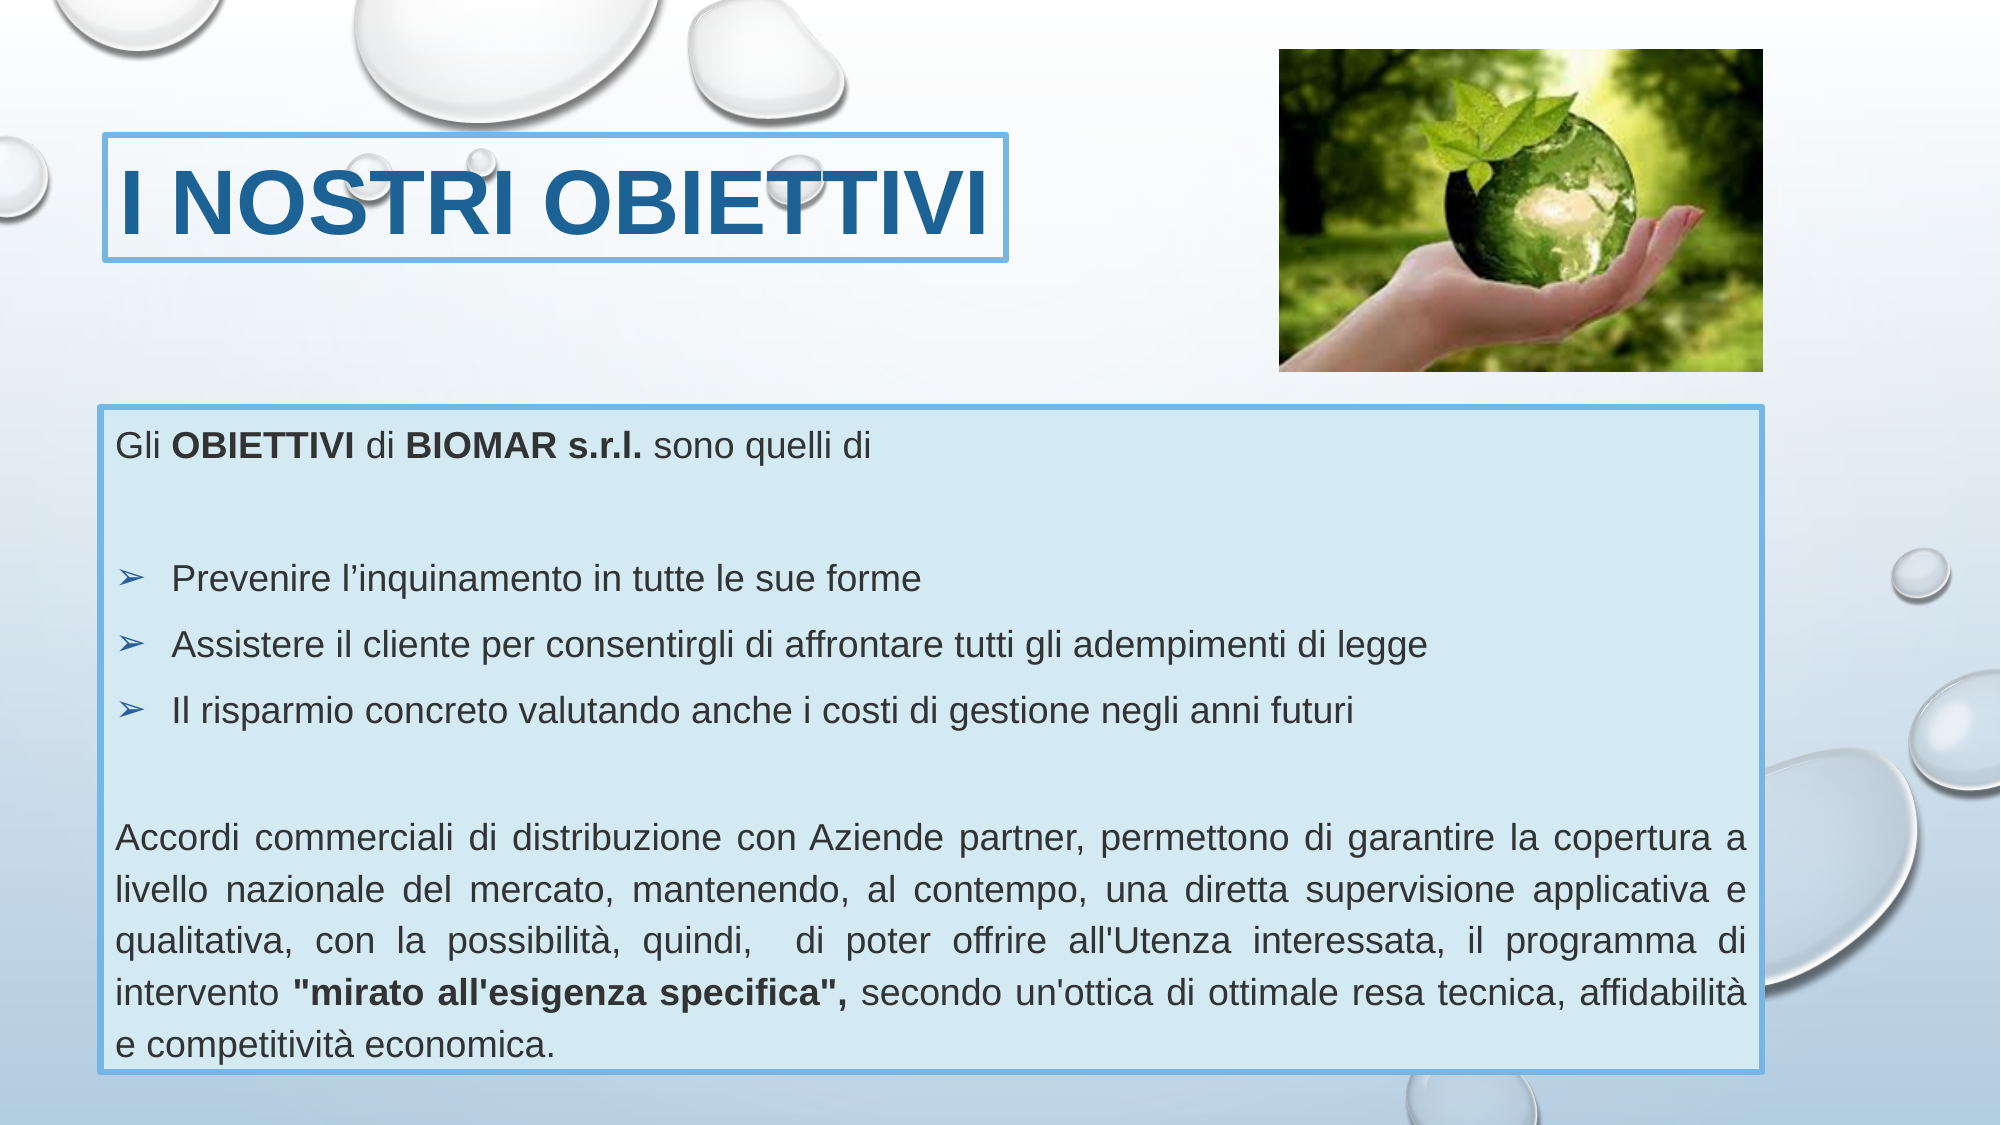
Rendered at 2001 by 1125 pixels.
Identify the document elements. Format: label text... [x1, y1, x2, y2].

text_box Gli OBIETTIVI di BIOMAR s.r.l. sono quelli di Prevenire l’inquinamento in tutte le sue forme Assistere il cliente per consentirgli di affrontare tutti gli adempimenti di legge Il risparmio concreto valutando anche i costi di gestione negli anni futuri Accordi commerciali di distribuzione con Aziende partner, permettono di garantire la copertura a livello nazionale del mercato, mantenendo, al contempo, una diretta supervisione applicativa e qualitativa, con la possibilità, quindi, di poter offrire all'Utenza interessata, il programma di intervento "mirato all'esigenza specifica", secondo un'ottica di ottimale resa tecnica, affidabilità e competitività economica. [100, 406, 1763, 1073]
picture [0, 0, 2000, 1125]
text_box I NOSTRI OBIETTIVI [104, 134, 1007, 260]
